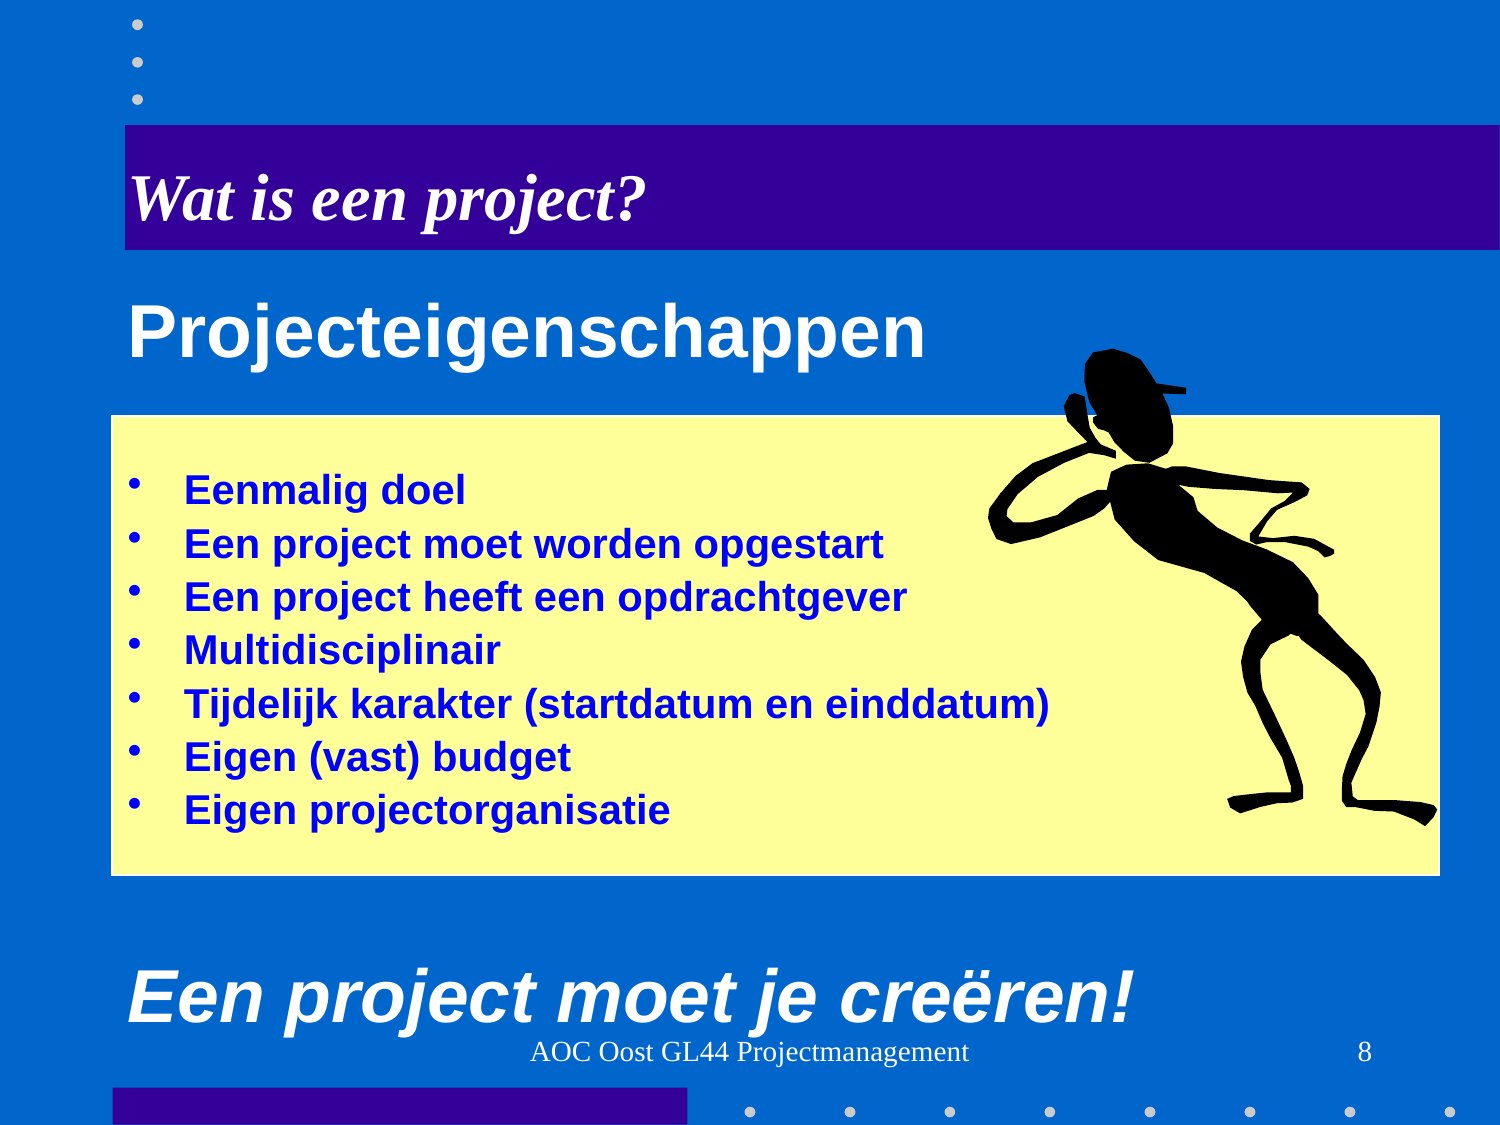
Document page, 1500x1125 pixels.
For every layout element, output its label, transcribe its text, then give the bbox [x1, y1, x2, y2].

list Projecteigenschappen Eenmalig doel Een project moet worden opgestart Een project heeft een opdrachtgever Multidisciplinair Tijdelijk karakter (startdatum en einddatum) Eigen (vast) budget Eigen projectorganisatie Een project moet je creëren! [112, 299, 1388, 804]
text_box [112, 804, 1440, 875]
title Wat is een project? [112, 99, 1388, 288]
footer AOC Oost GL44 Projectmanagement [512, 1012, 988, 1088]
slide_number 8 [1074, 1012, 1388, 1088]
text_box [987, 348, 1440, 829]
